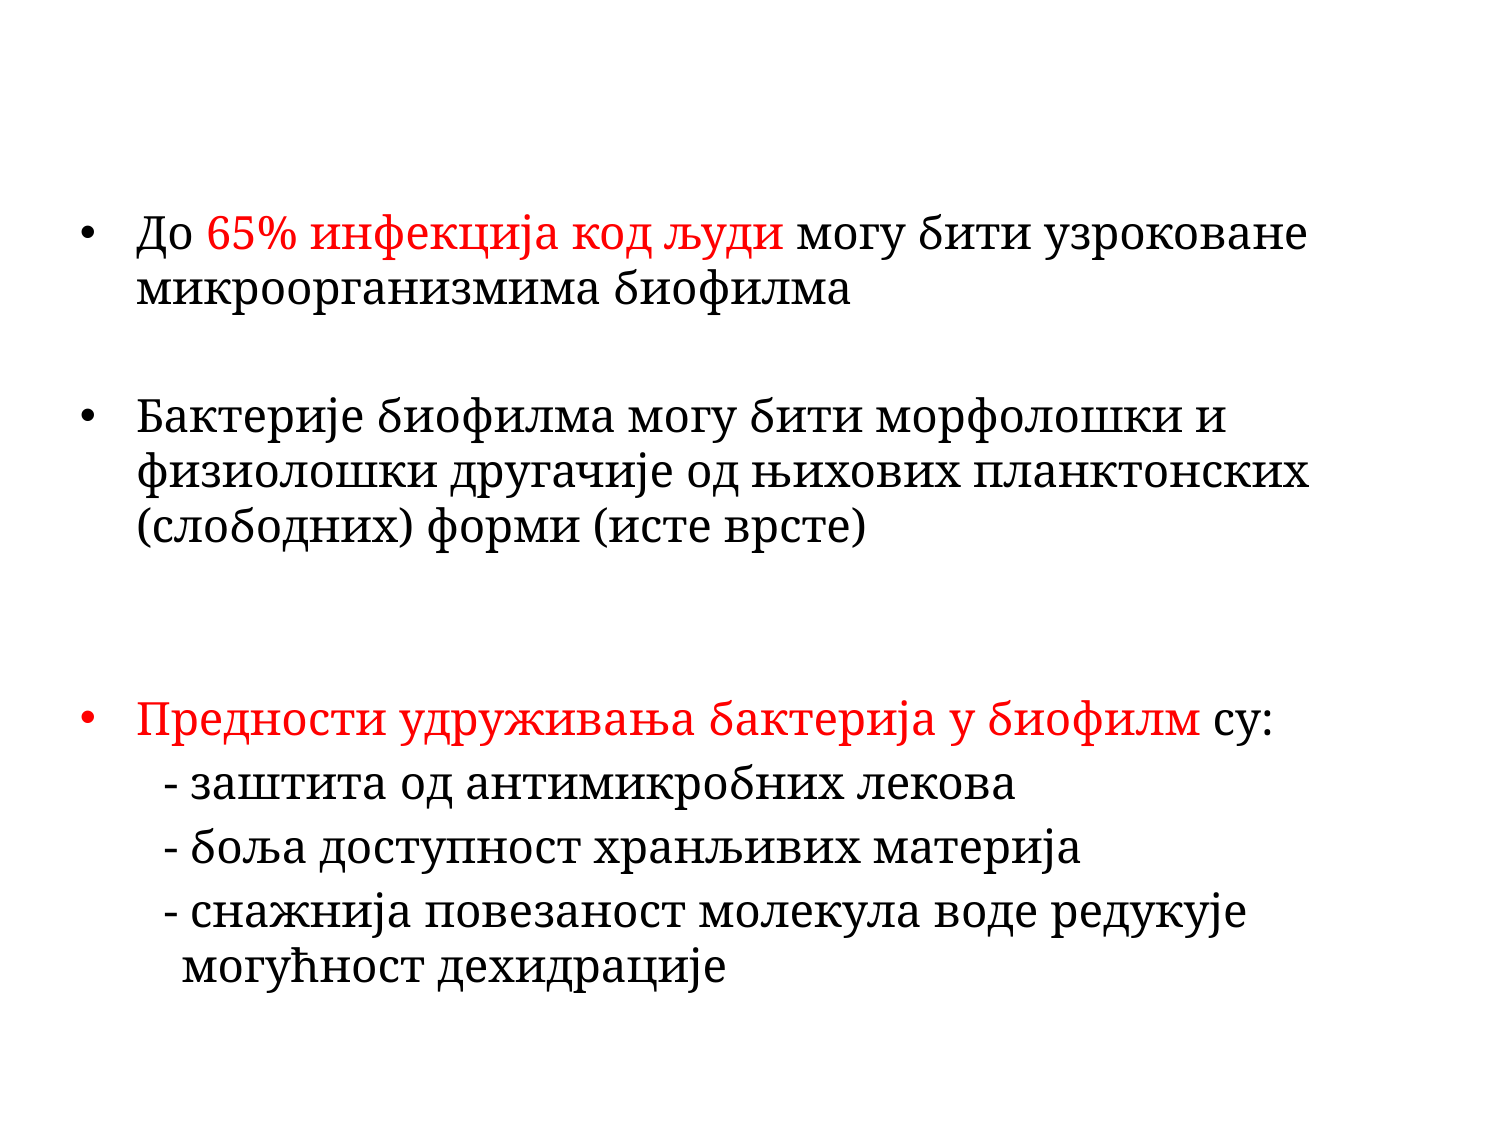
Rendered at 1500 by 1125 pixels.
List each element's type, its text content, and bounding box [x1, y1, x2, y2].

list До 65% инфекција код људи могу бити узроковане микроорганизмима биофилма Бактерије биофилма могу бити морфолошки и физиолошки другачије од њихових планктонских (слободних) форми (исте врсте) Предности удруживања бактерија у биофилм су: - заштита од антимикробних лекова - боља доступност хранљивих материја - снажнија повезаност молекула воде редукује могућност дехидрације [64, 196, 1436, 1048]
